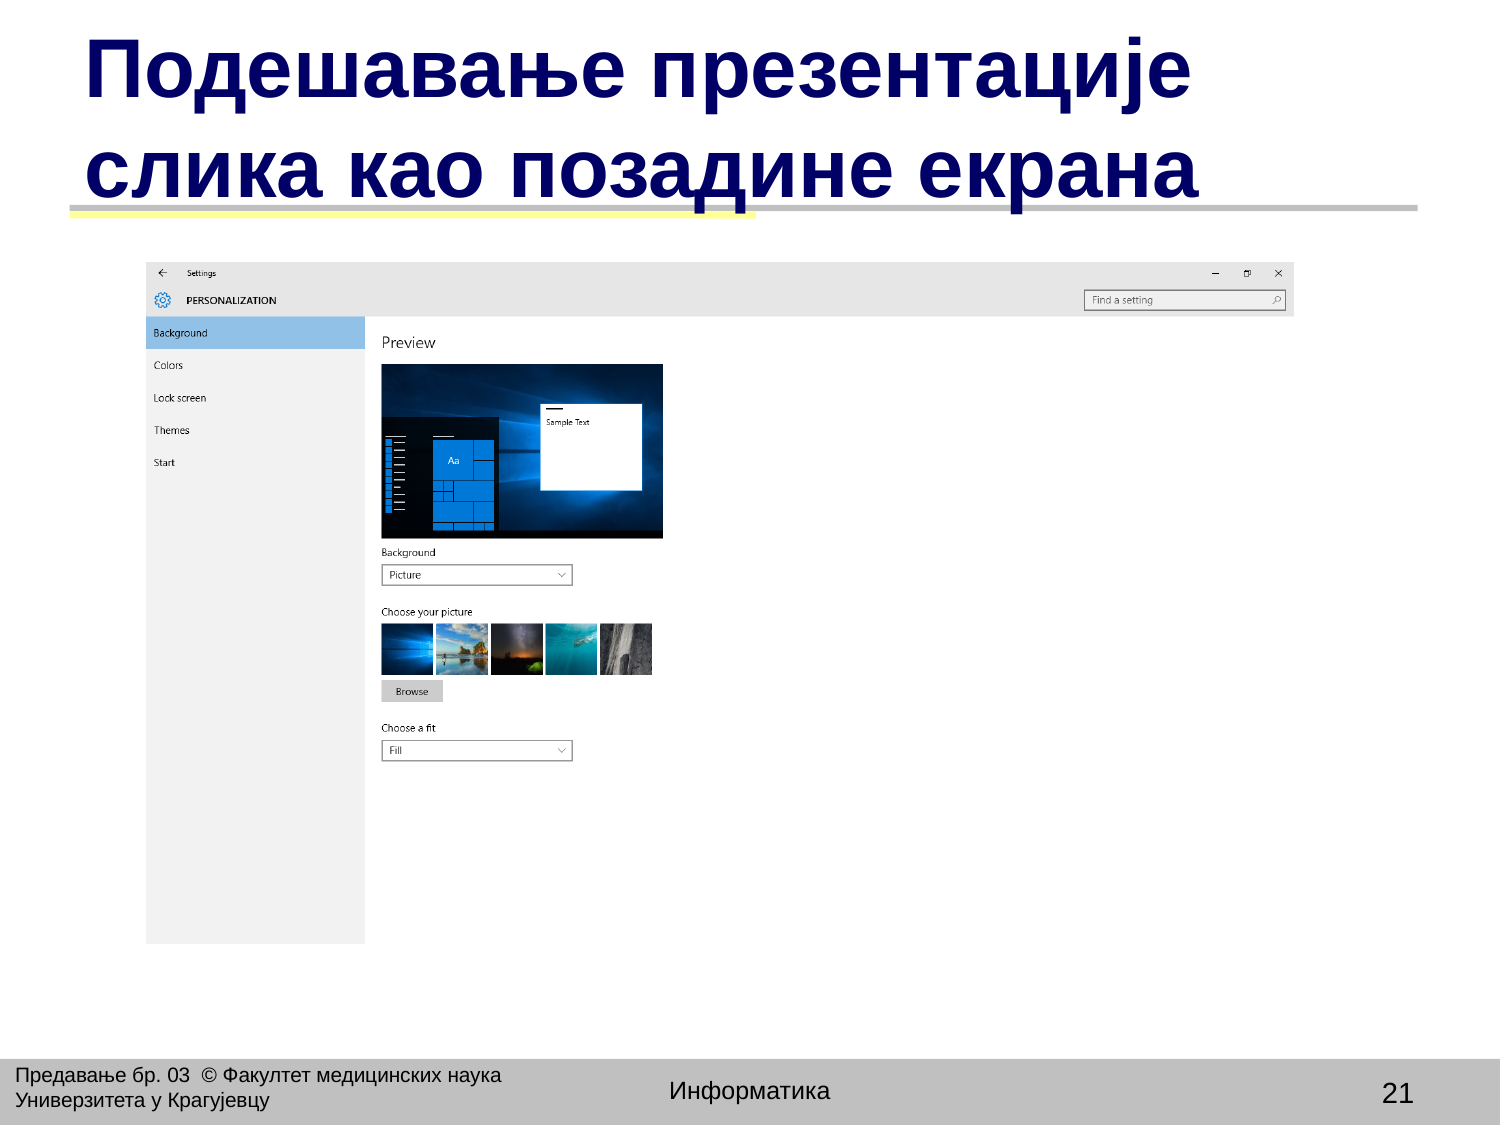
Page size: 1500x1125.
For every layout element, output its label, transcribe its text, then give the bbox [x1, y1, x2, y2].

footer Информатика [512, 1066, 988, 1125]
title Подешавање презентације слика као позадине екрана [69, 19, 1426, 208]
slide_number Предавање бр. 03 © Факултет медицинских наука Универзитета у Крагујевцу [0, 1053, 614, 1108]
slide_number 21 [1079, 1066, 1430, 1125]
picture [146, 262, 1294, 944]
